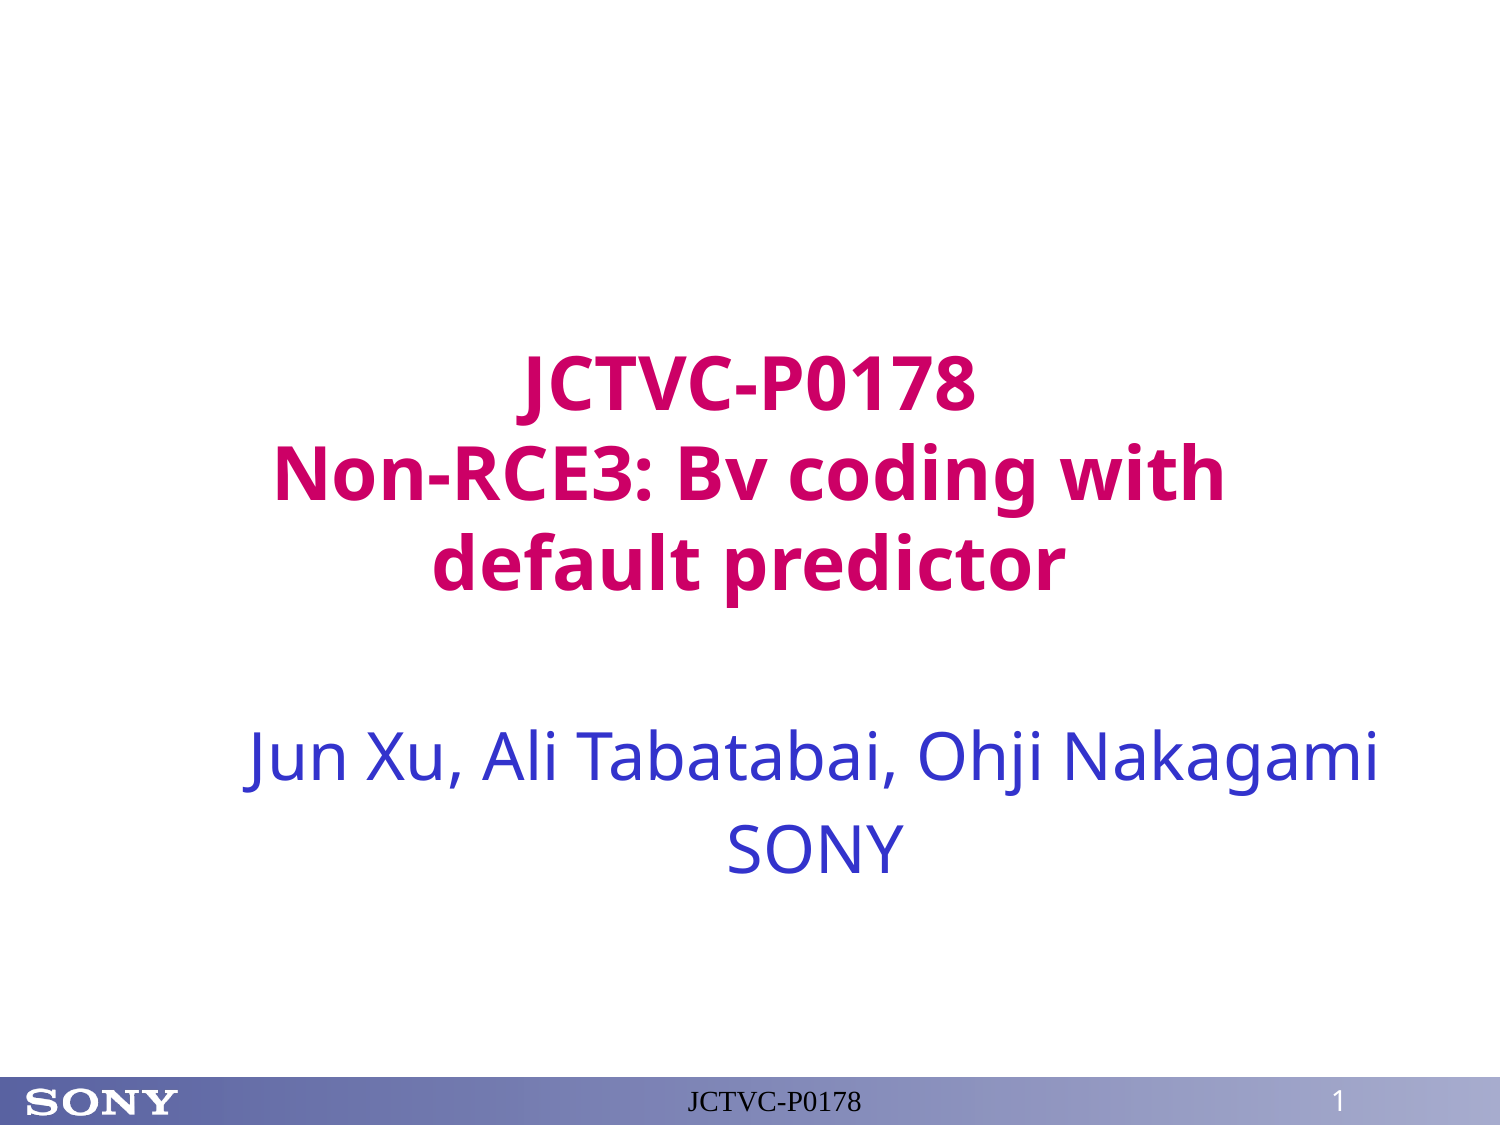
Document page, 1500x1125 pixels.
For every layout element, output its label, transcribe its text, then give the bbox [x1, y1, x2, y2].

slide_number 1 [1049, 1074, 1363, 1125]
subtitle Jun Xu, Ali Tabatabai, Ohji Nakagami SONY [224, 705, 1407, 994]
picture [26, 1088, 178, 1116]
footer JCTVC-P0178 [537, 1074, 1013, 1125]
title JCTVC-P0178 Non-RCE3: Bv coding with default predictor [112, 325, 1388, 615]
